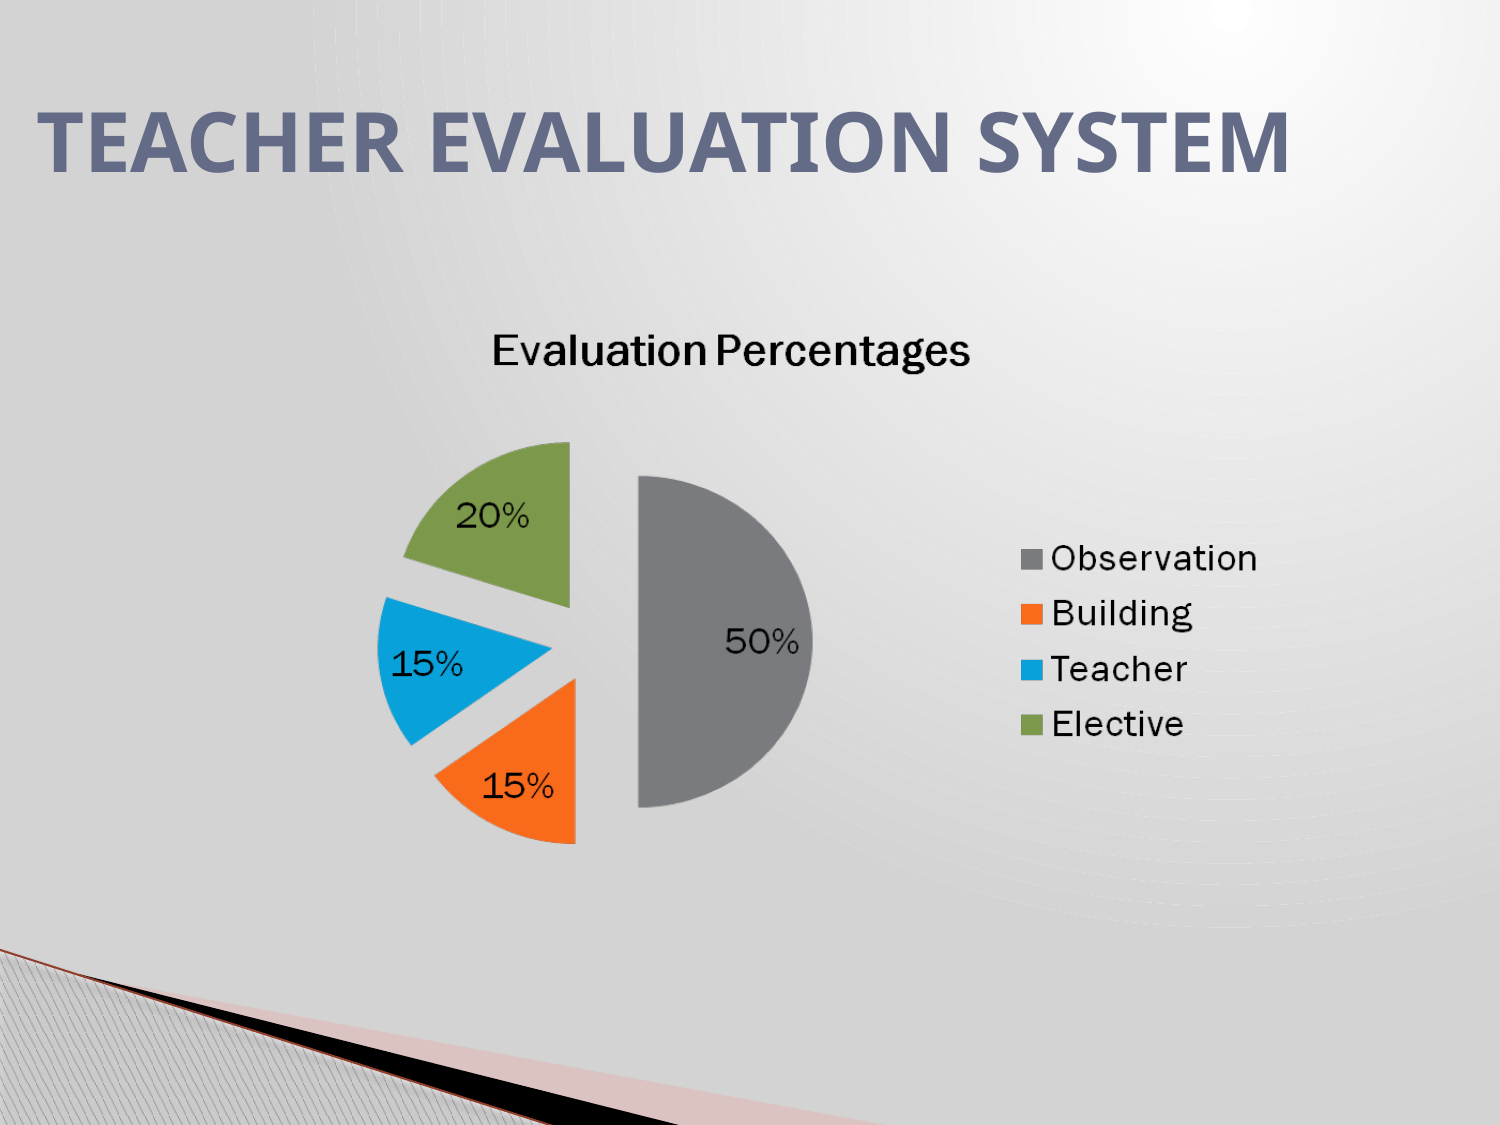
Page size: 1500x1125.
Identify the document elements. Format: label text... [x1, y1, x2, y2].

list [62, 299, 1401, 913]
title TEACHER EVALUATION SYSTEM [0, 45, 1350, 233]
